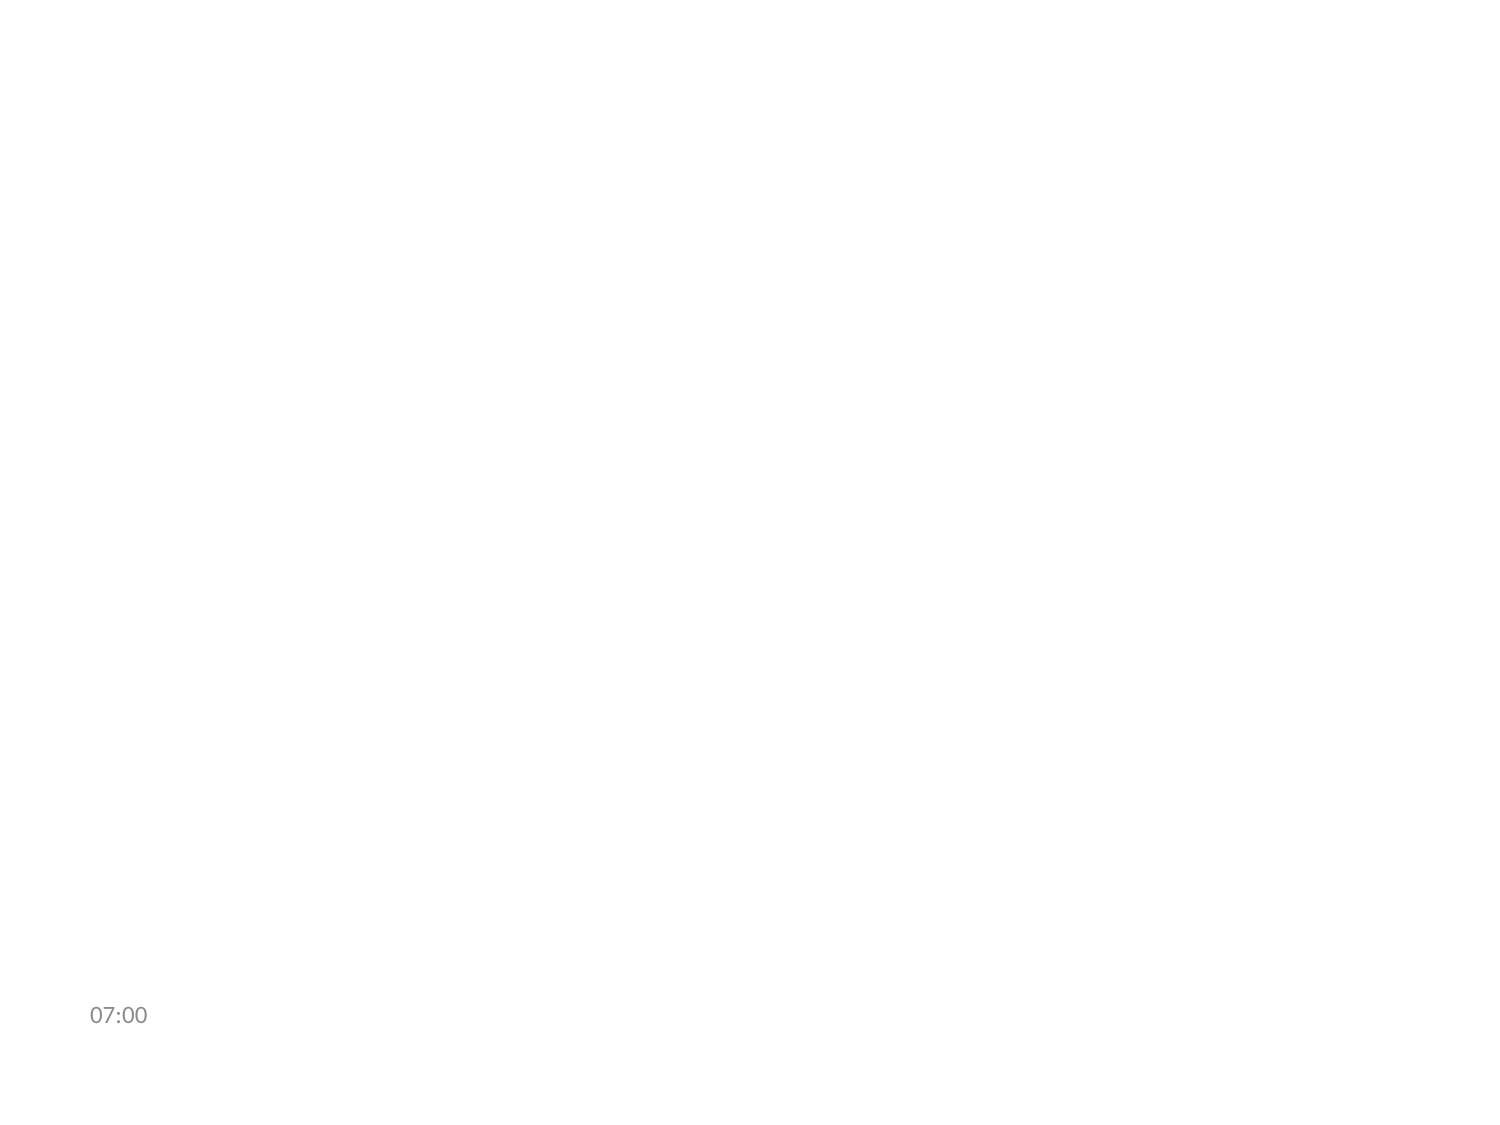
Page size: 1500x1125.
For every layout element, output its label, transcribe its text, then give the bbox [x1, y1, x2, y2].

text_box 15:35 [75, 983, 425, 1044]
